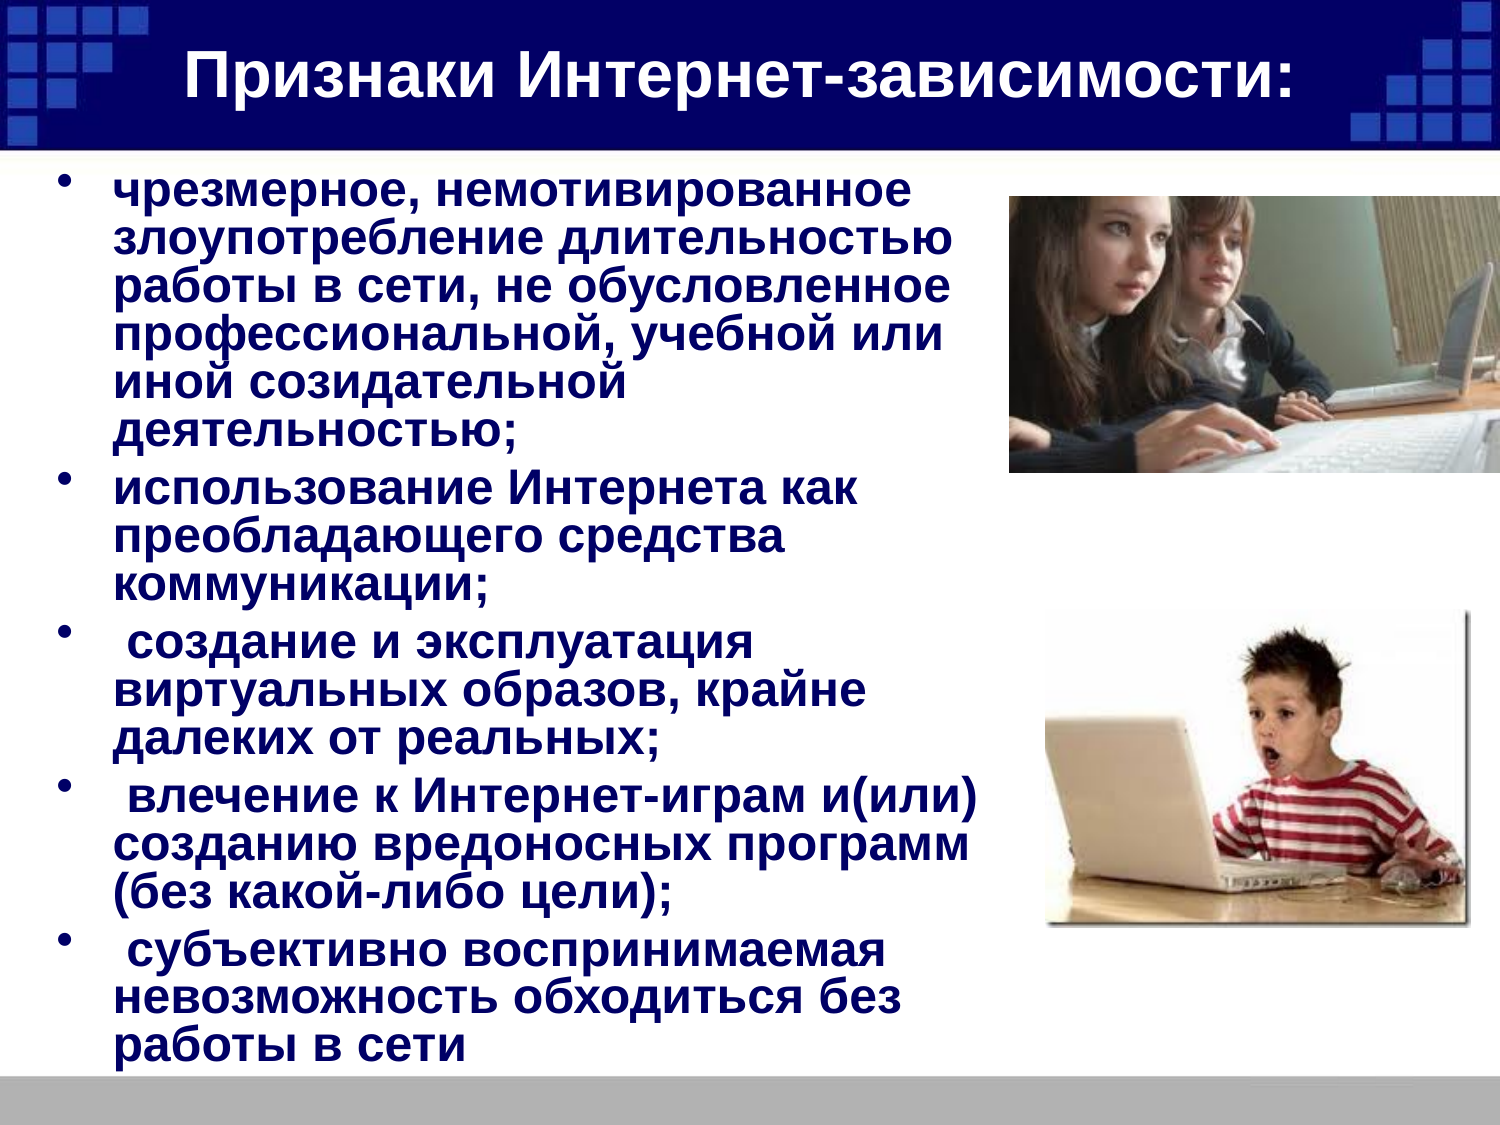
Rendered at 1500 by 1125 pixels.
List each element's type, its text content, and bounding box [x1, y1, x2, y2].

title Признаки Интернет-зависимости: [76, 0, 1428, 128]
list чрезмерное, немотивированное злоупотребление длительностью работы в сети, не обусловленное профессиональной, учебной или иной созидательной деятельностью; использование Интернета как преобладающего средства коммуникации; создание и эксплуатация виртуальных образов, крайне далеких от реальных; влечение к Интернет-играм и(или) созданию вредоносных программ (без какой-либо цели); субъективно воспринимаемая невозможность обходиться без работы в сети [40, 160, 1034, 1012]
picture [0, 0, 1500, 1125]
